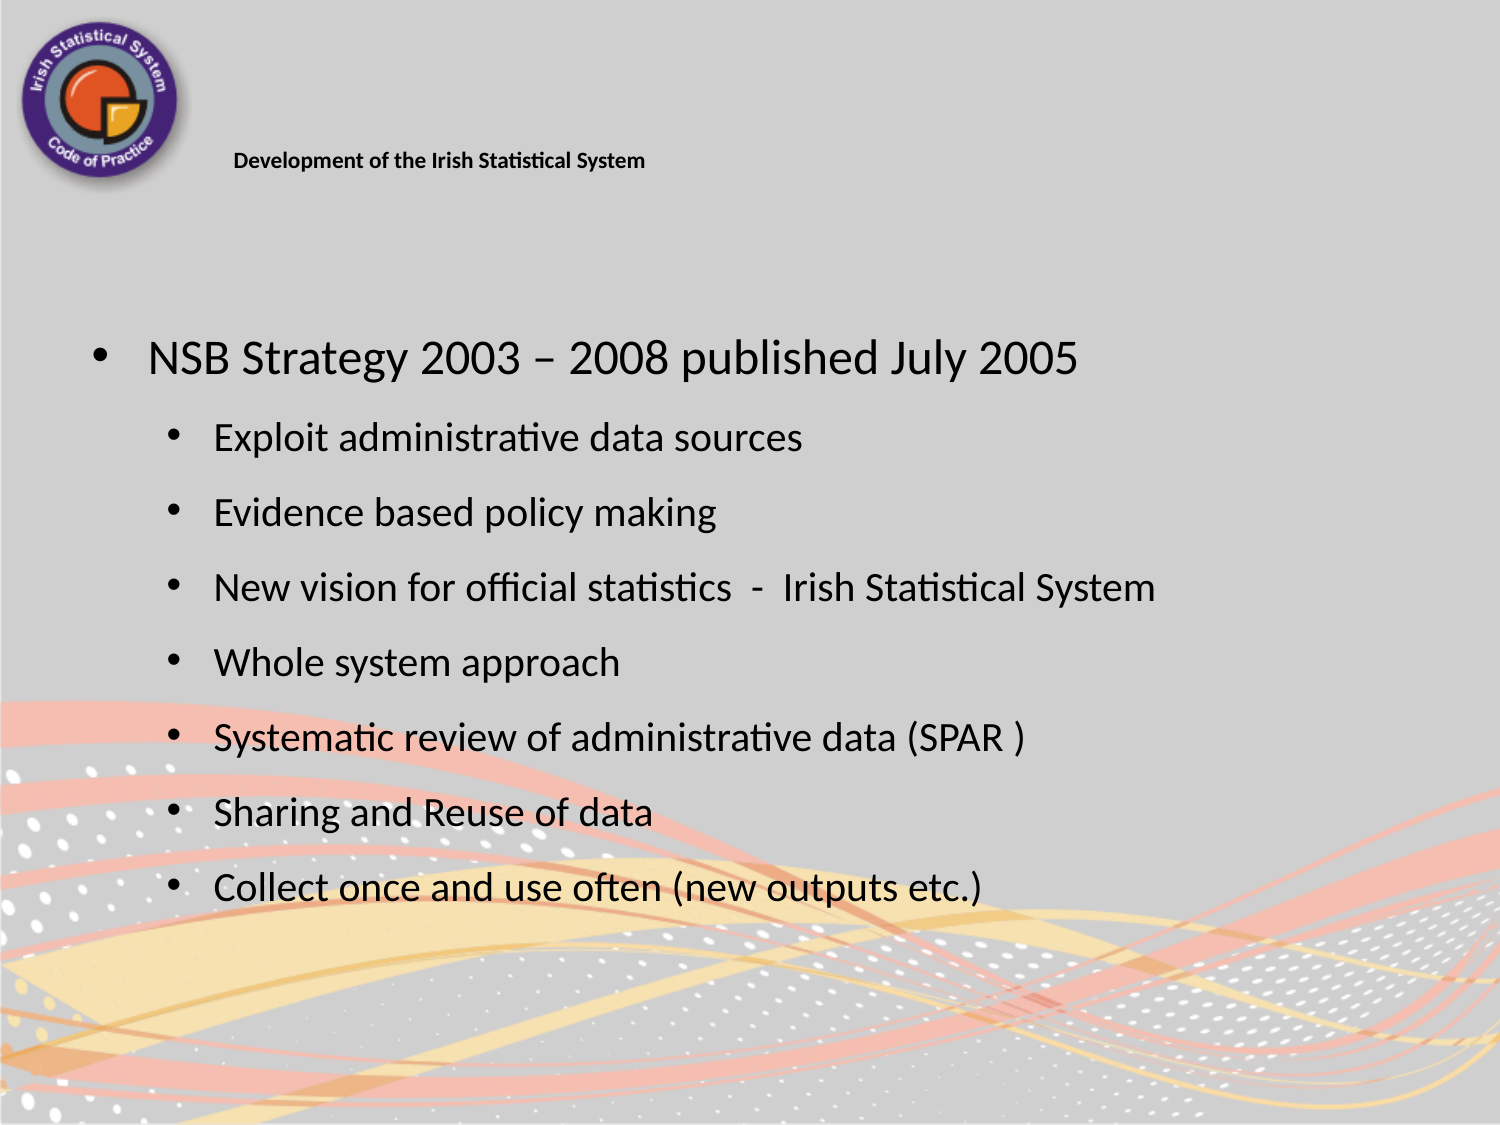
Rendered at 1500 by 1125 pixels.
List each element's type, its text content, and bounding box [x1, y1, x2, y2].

picture [0, 0, 1500, 1125]
list NSB Strategy 2003 – 2008 published July 2005 Exploit administrative data sources Evidence based policy making New vision for official statistics - Irish Statistical System Whole system approach Systematic review of administrative data (SPAR ) Sharing and Reuse of data Collect once and use often (new outputs etc.) [76, 231, 1427, 1053]
title Development of the Irish Statistical System [218, 137, 1415, 209]
